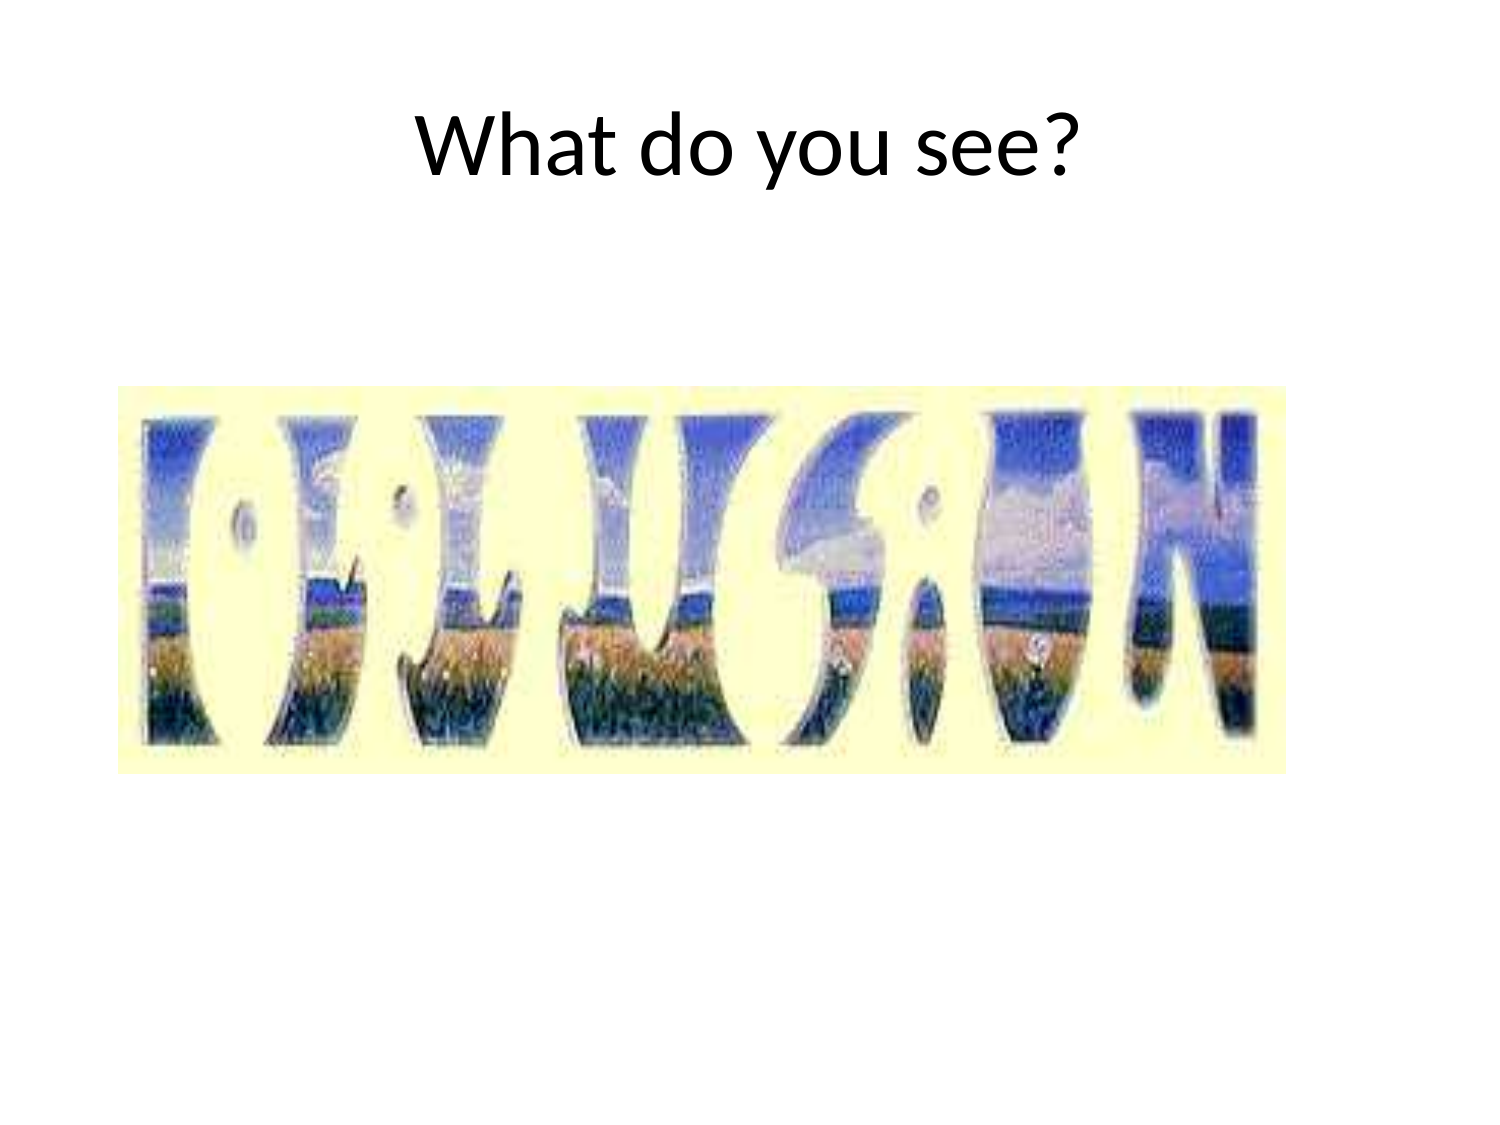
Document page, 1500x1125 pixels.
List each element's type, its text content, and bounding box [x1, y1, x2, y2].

title What do you see? [75, 45, 1425, 233]
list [117, 386, 1286, 774]
